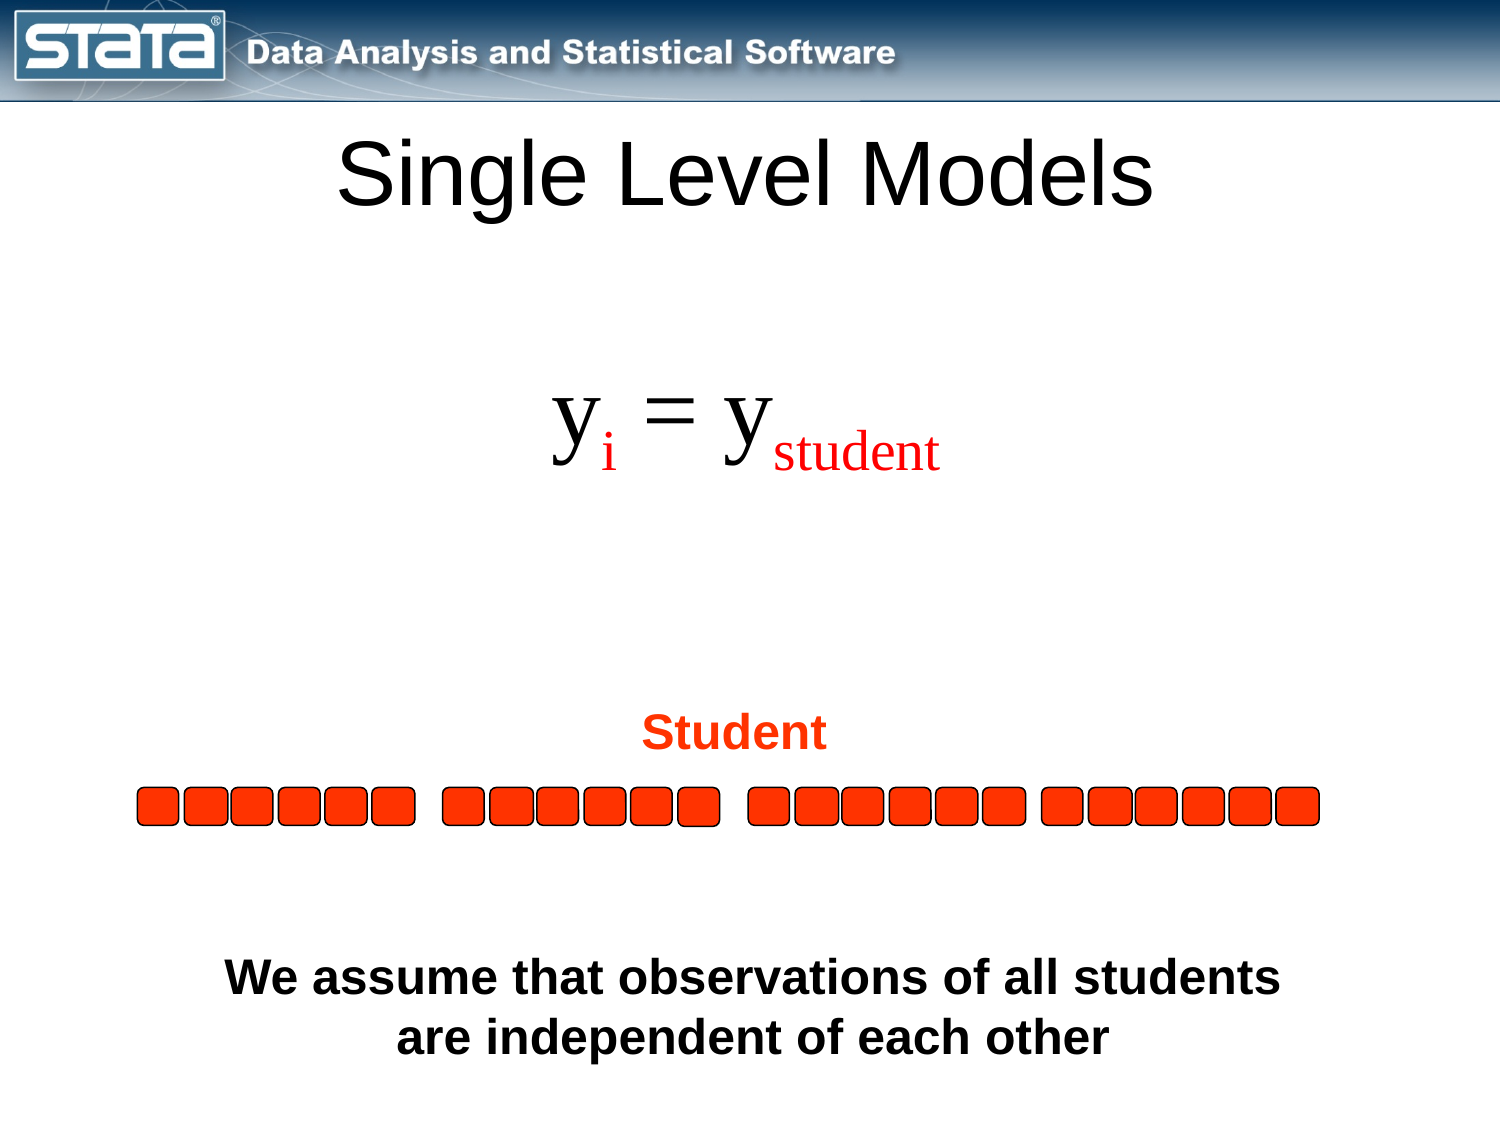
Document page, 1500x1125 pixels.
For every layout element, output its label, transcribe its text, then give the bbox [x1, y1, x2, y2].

text_box [935, 787, 978, 826]
text_box [677, 787, 720, 827]
text_box [137, 787, 179, 826]
text_box [536, 787, 579, 826]
text_box [584, 787, 626, 826]
text_box We assume that observations of all students are independent of each other [209, 937, 1298, 1073]
text_box Student [626, 692, 843, 767]
text_box yi = ystudent [0, 337, 1493, 489]
text_box [630, 787, 673, 826]
text_box [1088, 787, 1133, 826]
text_box [324, 787, 368, 826]
text_box [982, 787, 1026, 826]
text_box [1041, 787, 1083, 826]
text_box [1135, 787, 1178, 826]
text_box [231, 787, 273, 826]
text_box [889, 787, 932, 826]
text_box [748, 787, 790, 826]
text_box [841, 787, 884, 826]
picture [0, 0, 1500, 102]
text_box [278, 787, 321, 826]
text_box [442, 787, 485, 826]
text_box [1229, 787, 1272, 826]
text_box [184, 787, 228, 826]
text_box [371, 787, 415, 826]
text_box [1182, 787, 1225, 826]
title Single Level Models [70, 110, 1421, 238]
text_box [795, 787, 839, 826]
text_box [489, 787, 534, 826]
text_box [1276, 787, 1320, 826]
